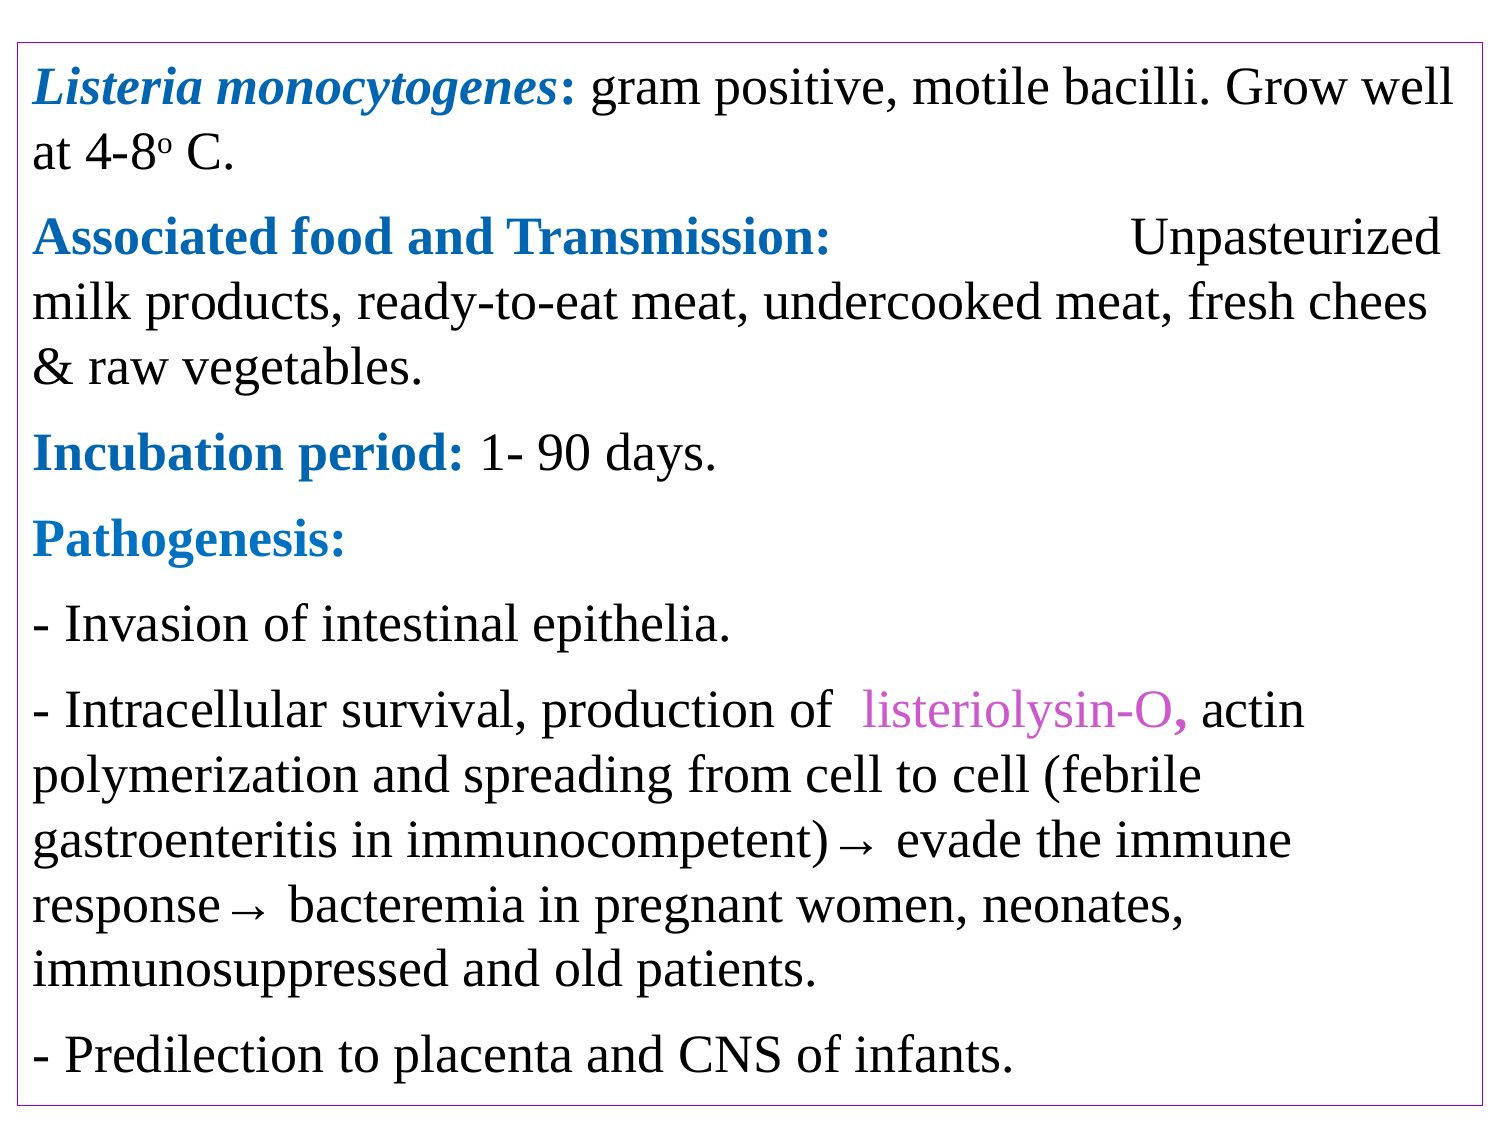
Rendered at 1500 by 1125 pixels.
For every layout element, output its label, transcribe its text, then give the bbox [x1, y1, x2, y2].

subtitle Listeria monocytogenes: gram positive, motile bacilli. Grow well at 4-8o C. Associated food and Transmission: Unpasteurized milk products, ready-to-eat meat, undercooked meat, fresh chees & raw vegetables. Incubation period: 1- 90 days. Pathogenesis: - Invasion of intestinal epithelia. - Intracellular survival, production of listeriolysin-O, actin polymerization and spreading from cell to cell (febrile gastroenteritis in immunocompetent)→ evade the immune response→ bacteremia in pregnant women, neonates, immunosuppressed and old patients. - Predilection to placenta and CNS of infants. [17, 42, 1483, 1106]
